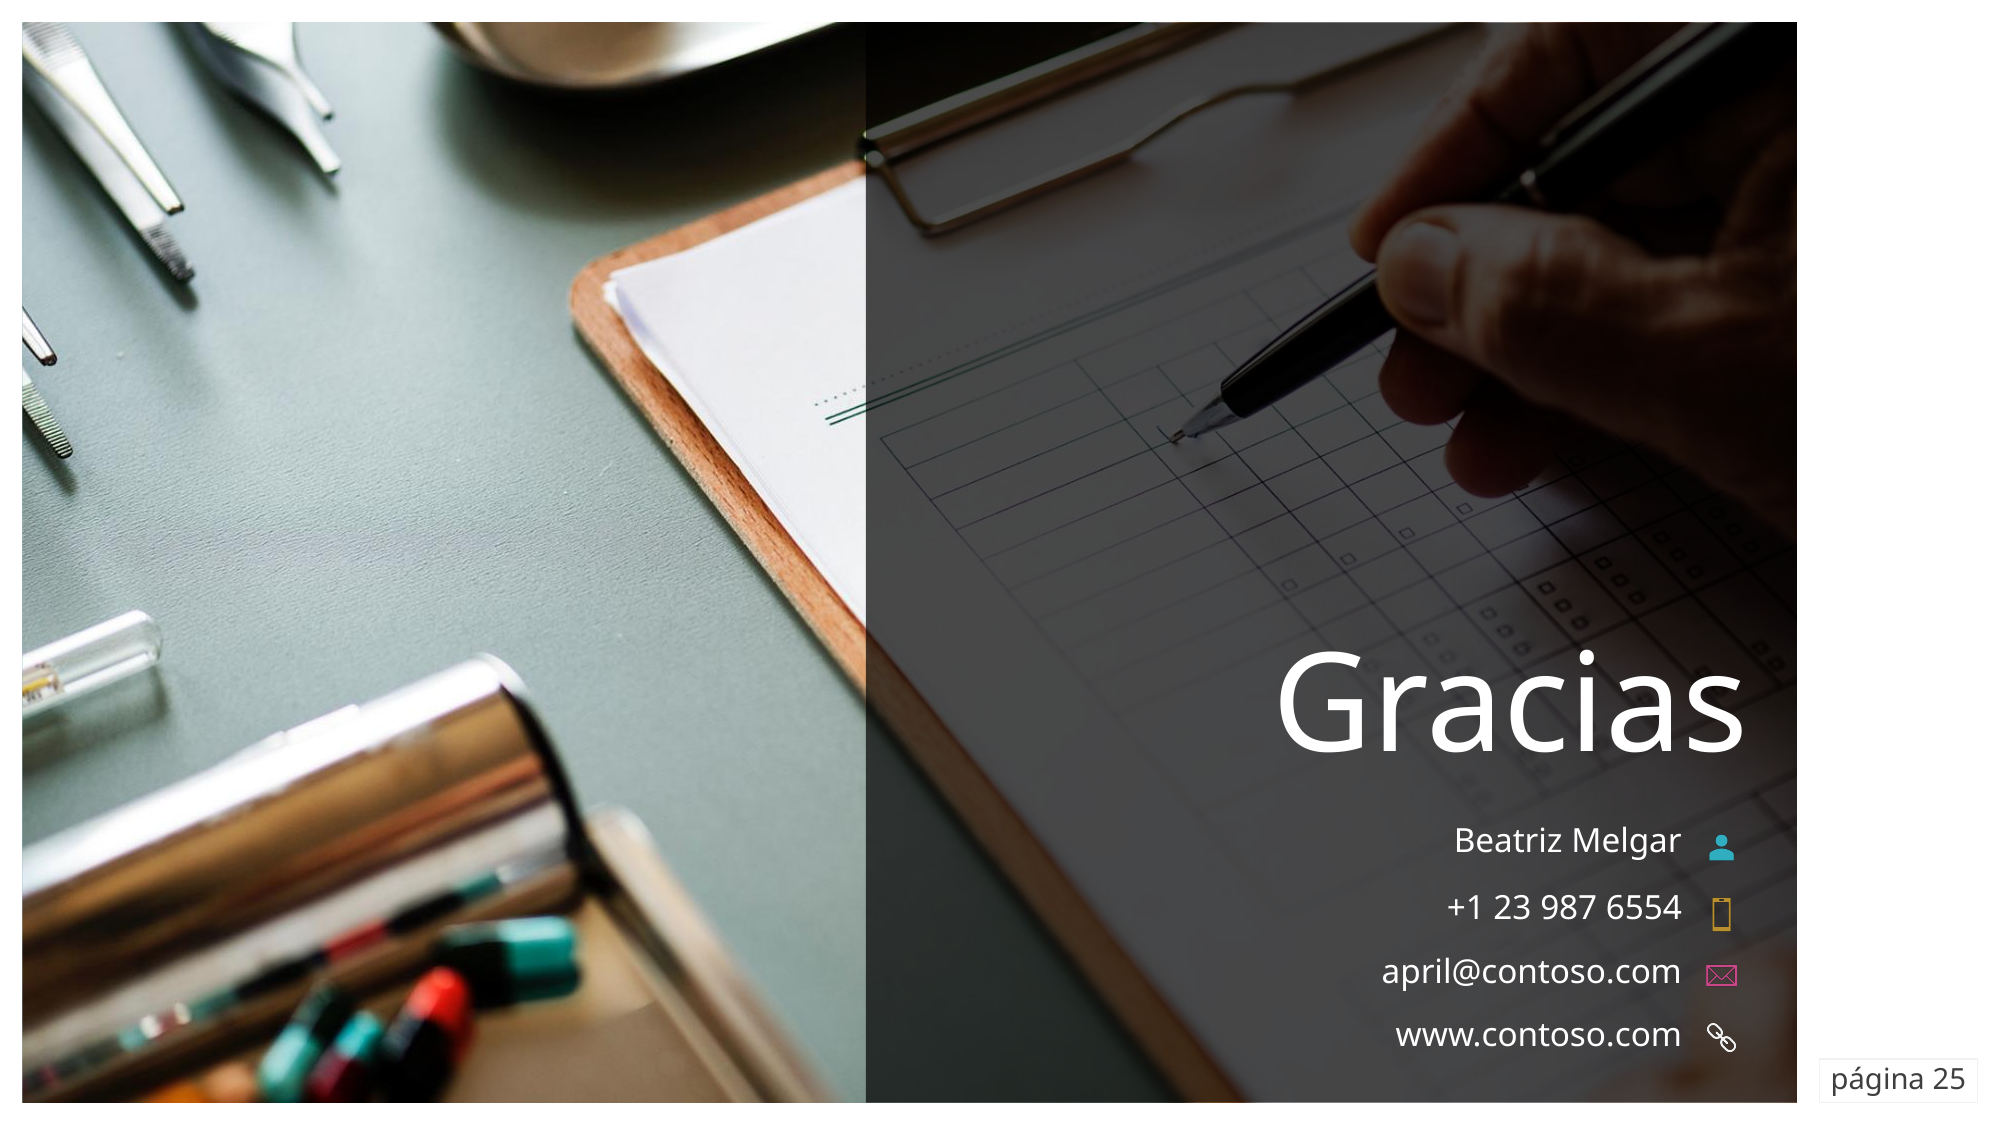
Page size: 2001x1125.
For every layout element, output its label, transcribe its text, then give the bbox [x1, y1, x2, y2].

slide_number página ‹#› [1819, 1058, 1978, 1103]
picture [22, 22, 1798, 1103]
